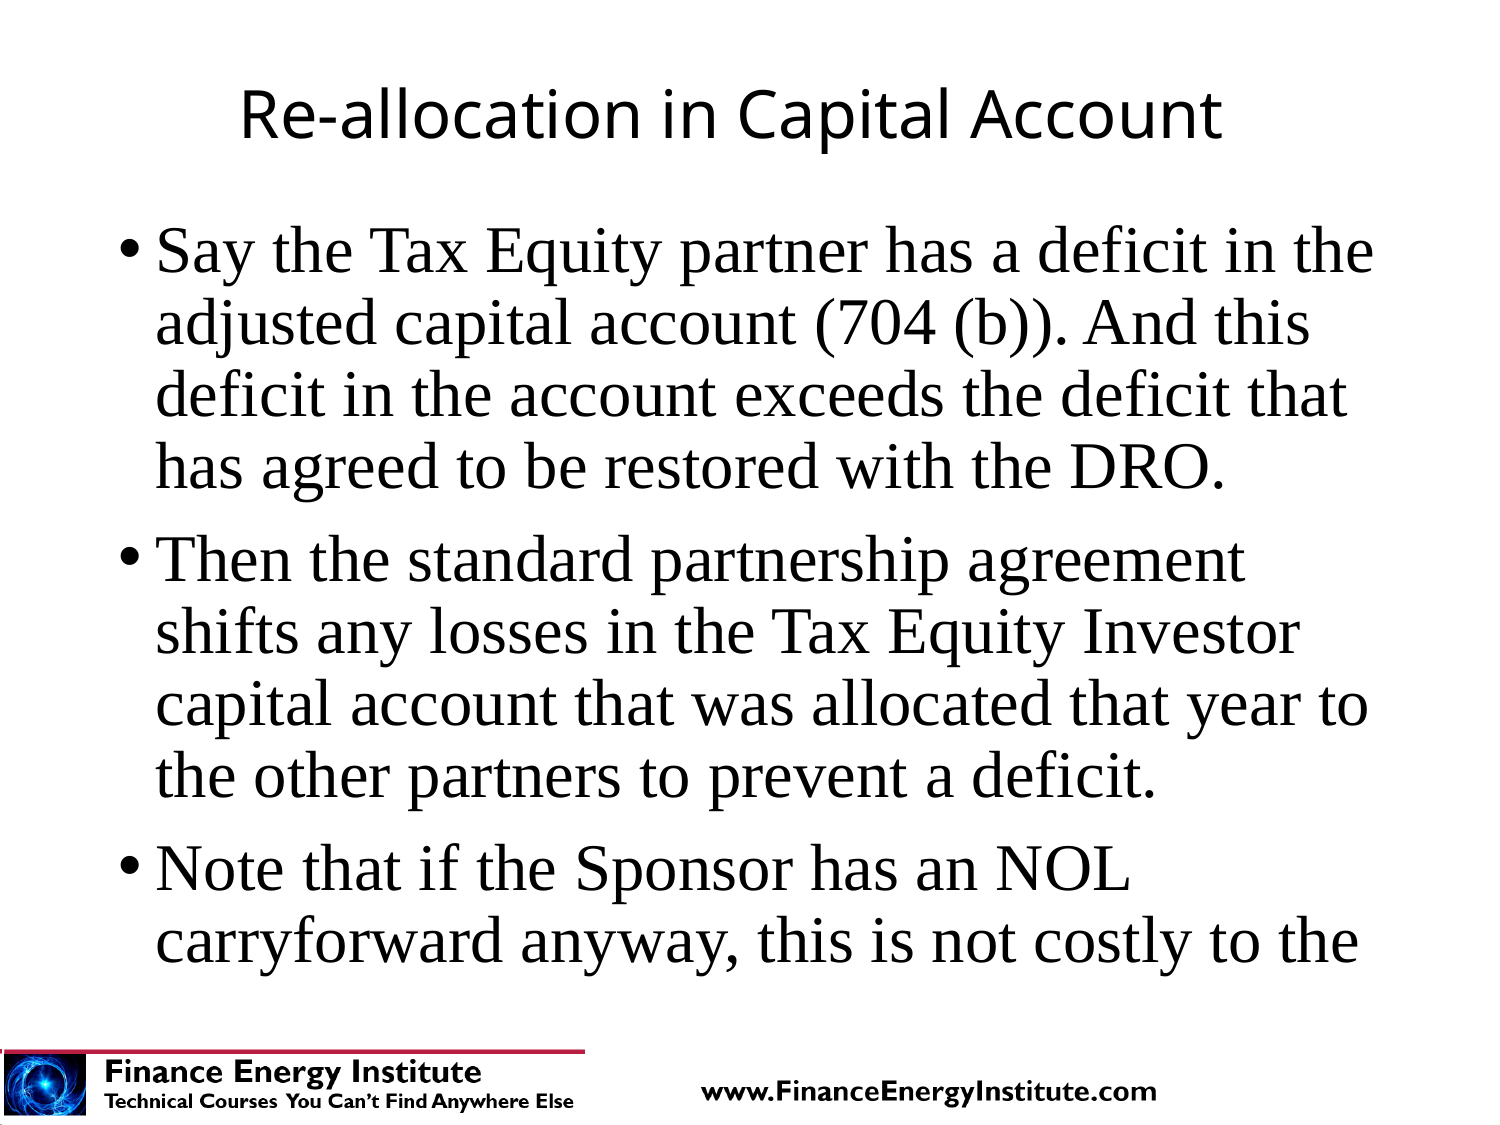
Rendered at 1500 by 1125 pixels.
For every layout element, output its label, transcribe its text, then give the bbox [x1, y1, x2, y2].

list Say the Tax Equity partner has a deficit in the adjusted capital account (704 (b)). And this deficit in the account exceeds the deficit that has agreed to be restored with the DRO. Then the standard partnership agreement shifts any losses in the Tax Equity Investor capital account that was allocated that year to the other partners to prevent a deficit. Note that if the Sponsor has an NOL carryforward anyway, this is not costly to the [103, 207, 1400, 1014]
title Re-allocation in Capital Account [103, 59, 1361, 174]
picture [0, 1042, 585, 1125]
picture [696, 1074, 1166, 1112]
